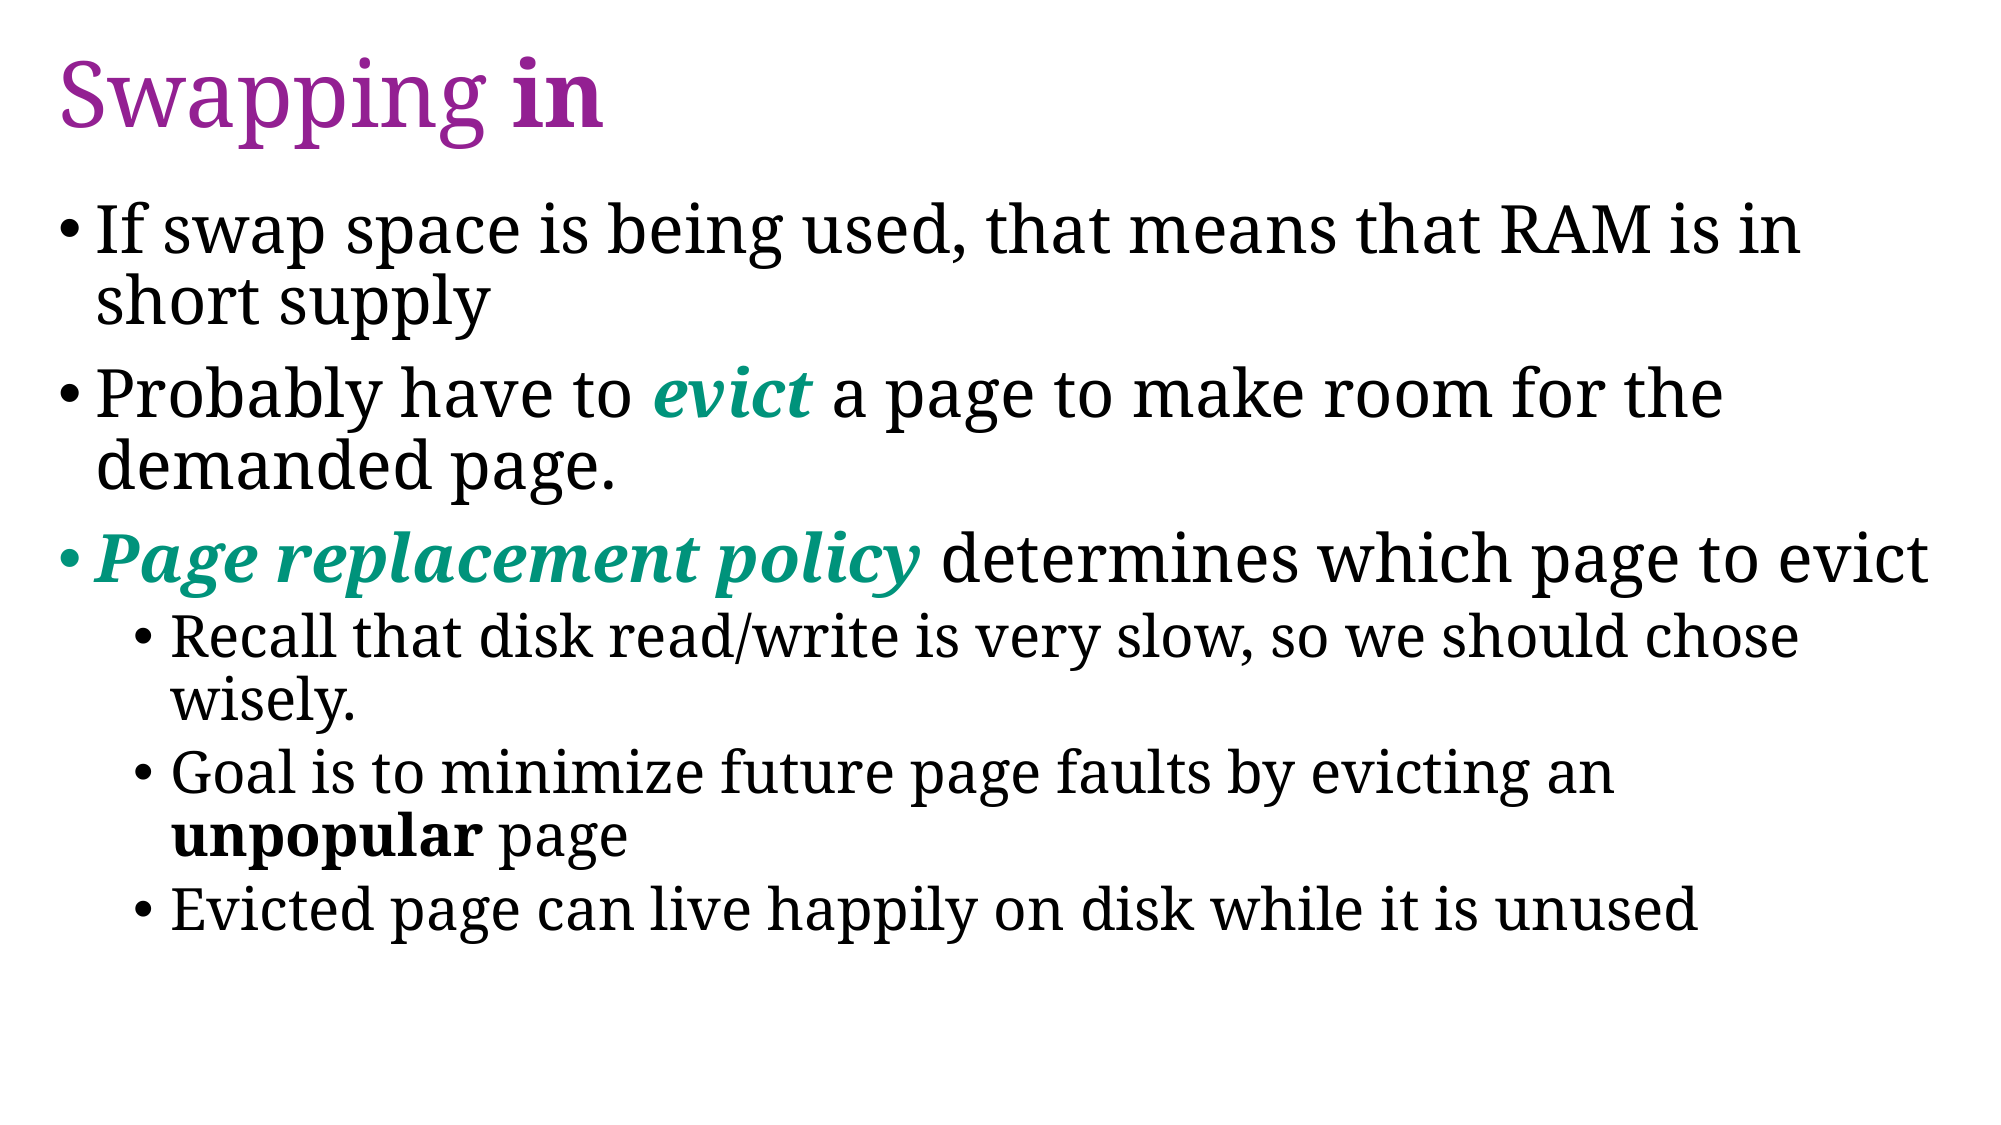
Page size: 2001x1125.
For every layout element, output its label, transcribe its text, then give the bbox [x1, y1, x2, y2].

title Swapping in [43, 25, 1953, 171]
list If swap space is being used, that means that RAM is in short supply Probably have to evict a page to make room for the demanded page. Page replacement policy determines which page to evict Recall that disk read/write is very slow, so we should chose wisely. Goal is to minimize future page faults by evicting an unpopular page Evicted page can live happily on disk while it is unused [43, 188, 1953, 1106]
